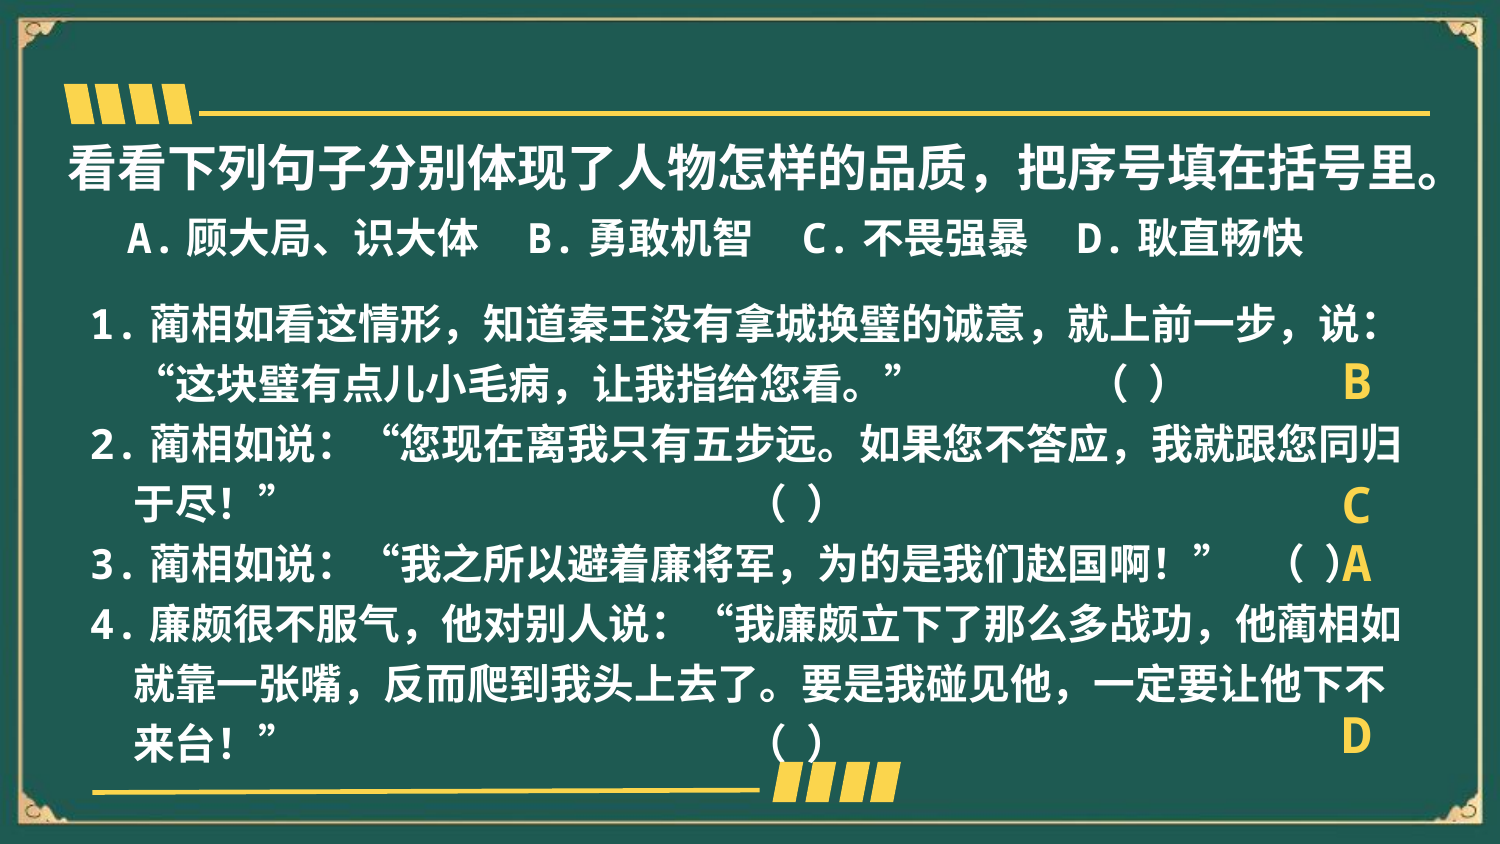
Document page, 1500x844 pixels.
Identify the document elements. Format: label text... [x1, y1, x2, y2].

text_box C [1327, 466, 1387, 524]
text_box D [1327, 696, 1387, 771]
text_box A.顾大局、识大体 B.勇敢机智 C.不畏强暴 D.耿直畅快 [112, 204, 1471, 270]
text_box B [1327, 342, 1387, 418]
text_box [772, 761, 902, 803]
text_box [63, 83, 193, 125]
text_box 1.蔺相如看这情形，知道秦王没有拿城换璧的诚意，就上前一步，说：“这块璧有点儿小毛病，让我指给您看。” （ ） 2.蔺相如说：“您现在离我只有五步远。如果您不答应，我就跟您同归于尽！” （ ） 3.蔺相如说：“我之所以避着廉将军，为的是我们赵国啊！” （ ） 4.廉颇很不服气，他对别人说：“我廉颇立下了那么多战功，他蔺相如就靠一张嘴，反而爬到我头上去了。要是我碰见他，一定要让他下不来台！” （ ） [74, 280, 1431, 776]
text_box 看看下列句子分别体现了人物怎样的品质，把序号填在括号里。 [53, 128, 1500, 204]
picture [0, 0, 1500, 844]
text_box A [1327, 524, 1387, 600]
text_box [92, 789, 760, 793]
